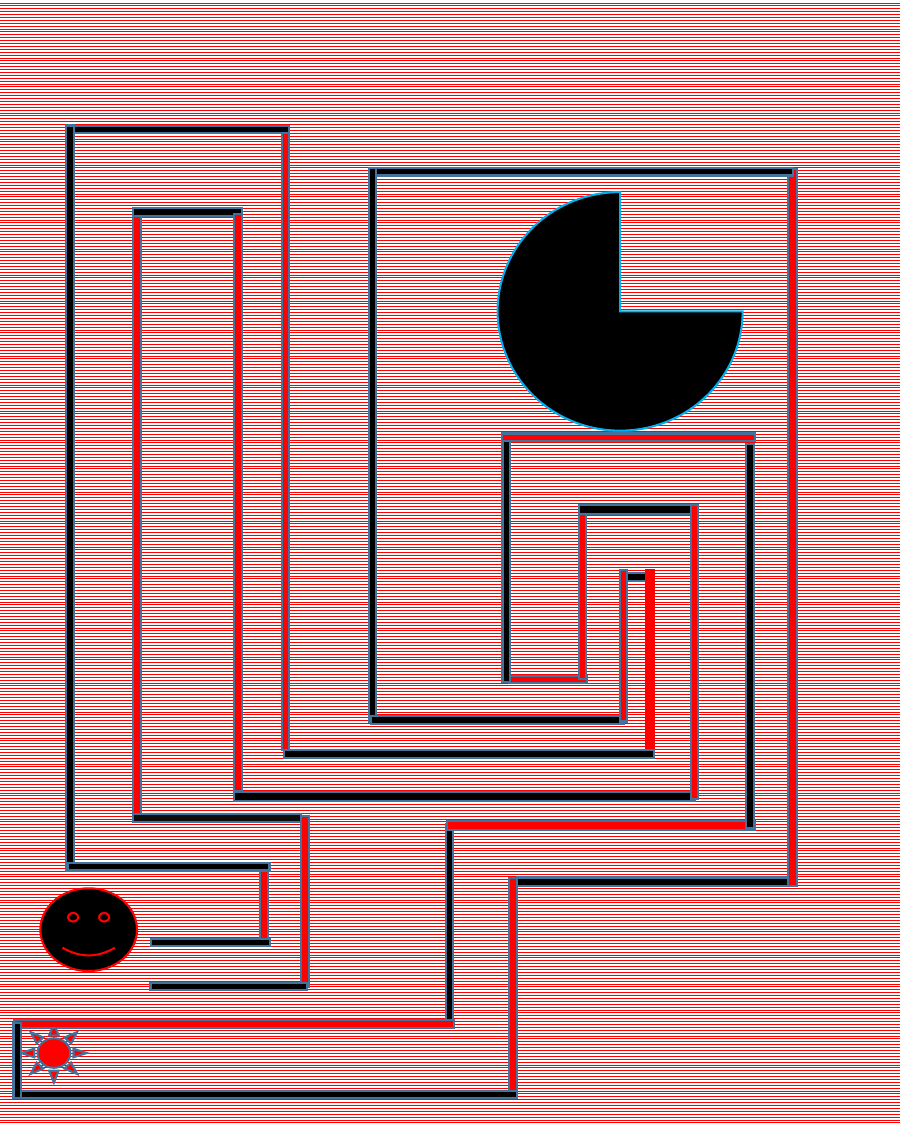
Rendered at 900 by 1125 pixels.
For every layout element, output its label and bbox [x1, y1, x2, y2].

text_box [377, 167, 794, 177]
text_box [368, 167, 377, 723]
text_box [445, 823, 454, 1019]
text_box [65, 124, 75, 872]
text_box [745, 443, 755, 829]
text_box [578, 515, 587, 680]
text_box [508, 675, 588, 684]
text_box [501, 442, 511, 683]
text_box [370, 715, 625, 725]
text_box [132, 207, 243, 217]
text_box [150, 938, 271, 947]
text_box [12, 1022, 22, 1099]
text_box [690, 504, 699, 800]
text_box [39, 887, 139, 973]
text_box [578, 504, 690, 515]
text_box [259, 872, 269, 938]
text_box [75, 125, 290, 134]
text_box [22, 1029, 91, 1086]
text_box [516, 876, 787, 887]
text_box [233, 213, 243, 791]
text_box [628, 572, 645, 582]
text_box [508, 877, 518, 1090]
text_box [233, 791, 696, 802]
text_box [149, 982, 308, 991]
text_box [281, 132, 290, 751]
text_box [300, 815, 310, 988]
text_box [22, 1090, 518, 1099]
text_box [132, 813, 302, 823]
text_box [496, 190, 744, 432]
text_box [619, 569, 628, 723]
text_box [446, 820, 756, 831]
text_box [13, 1019, 455, 1029]
text_box [283, 749, 655, 759]
text_box [787, 168, 798, 887]
text_box [132, 217, 142, 813]
text_box [66, 862, 271, 872]
text_box [501, 432, 756, 442]
text_box [645, 569, 655, 749]
